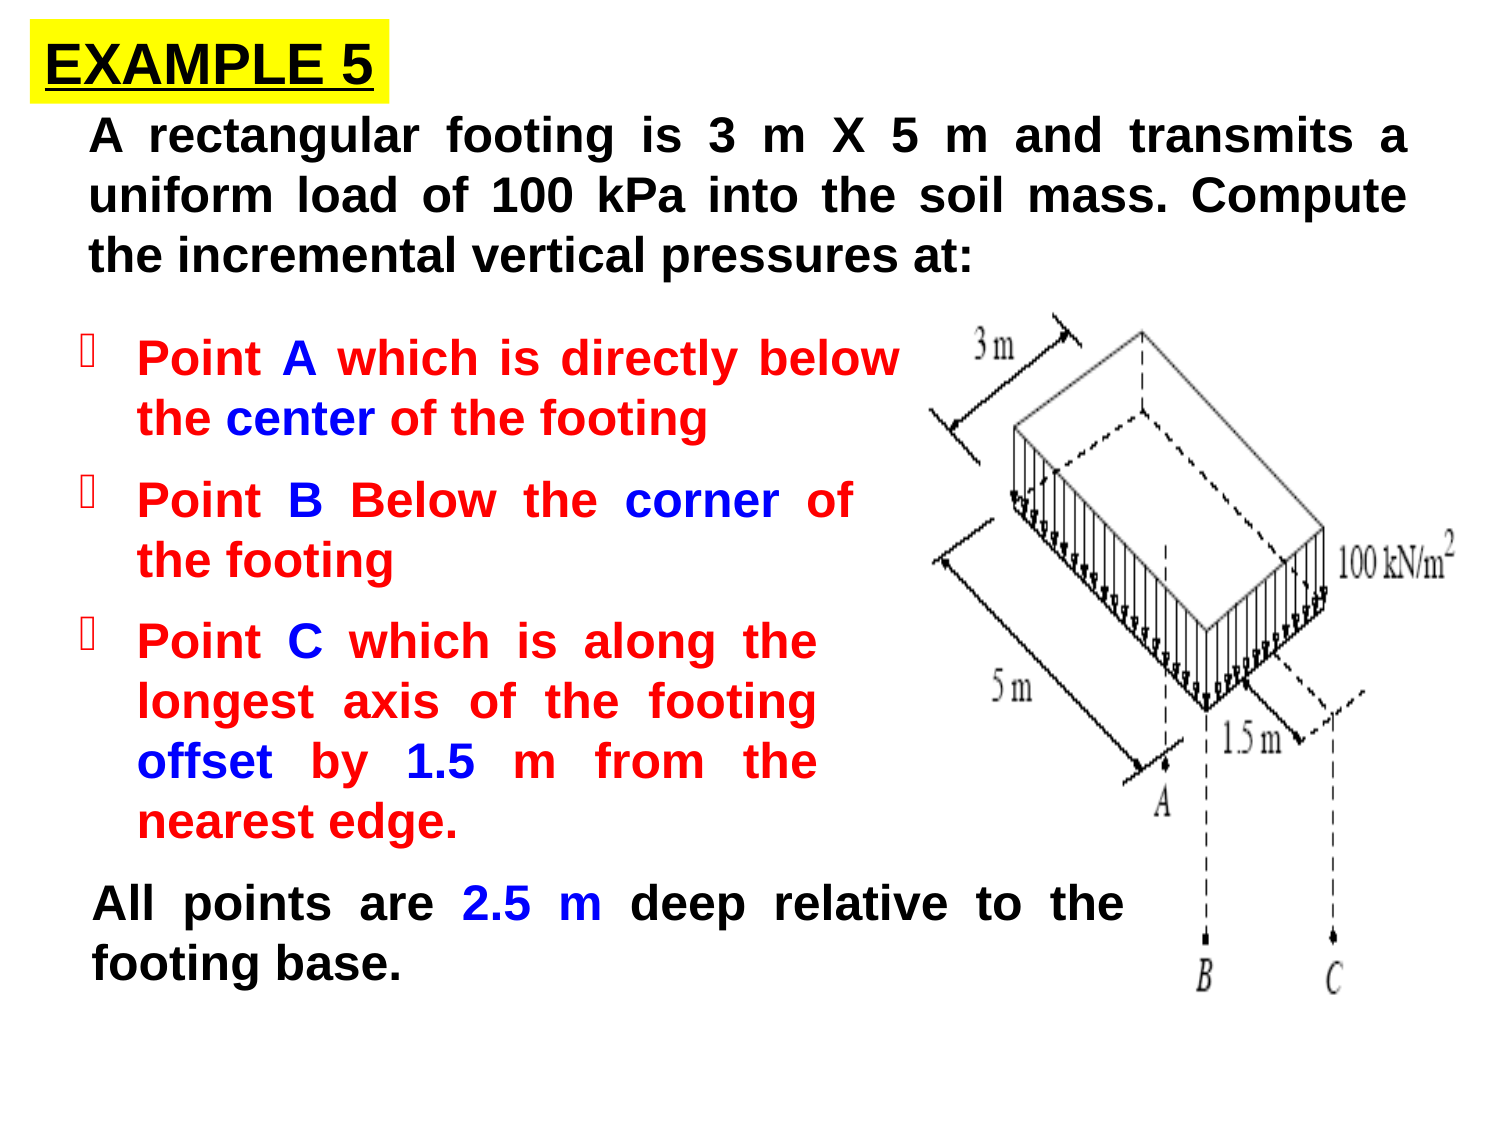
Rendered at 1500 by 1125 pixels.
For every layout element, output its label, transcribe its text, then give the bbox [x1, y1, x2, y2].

text_box Point A which is directly below the center of the footing [64, 318, 909, 453]
text_box EXAMPLE 5 [29, 19, 390, 104]
text_box All points are 2.5 m deep relative to the footing base. [76, 863, 909, 999]
picture [915, 278, 1482, 1025]
text_box Point B Below the corner of the footing [64, 459, 869, 595]
text_box A rectangular footing is 3 m X 5 m and transmits a uniform load of 100 kPa into the soil mass. Compute the incremental vertical pressures at: [73, 95, 1424, 290]
text_box Point C which is along the longest axis of the footing offset by 1.5 m from the nearest edge. [64, 601, 833, 857]
